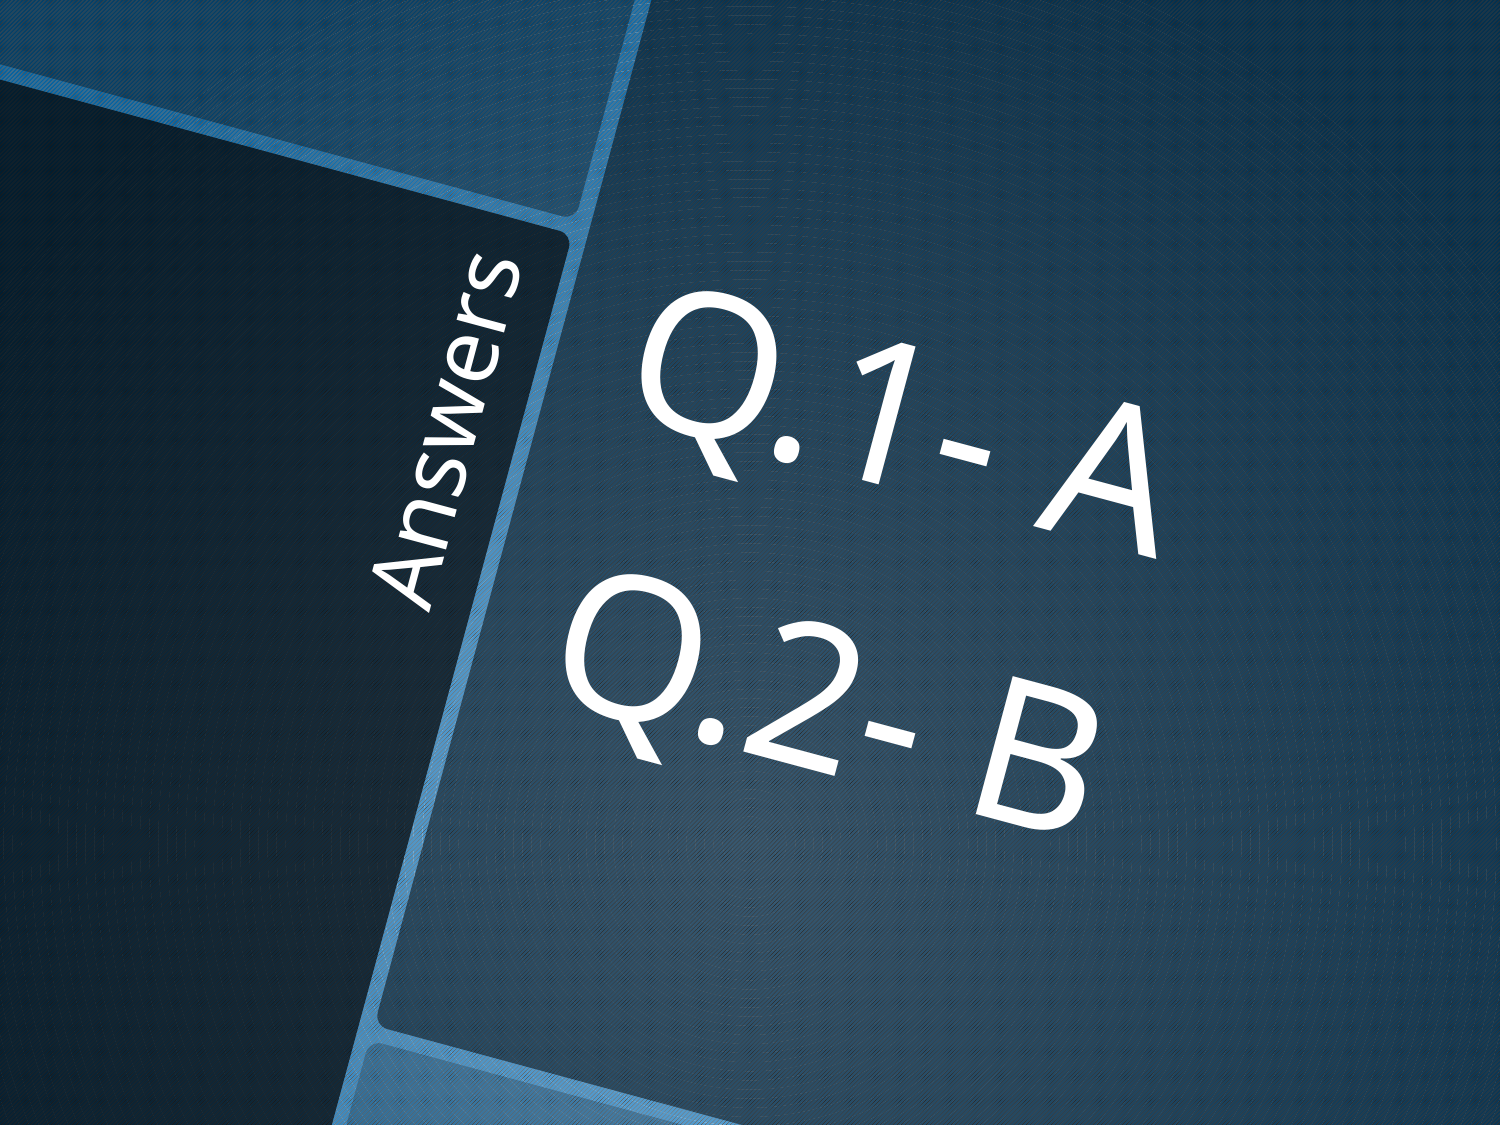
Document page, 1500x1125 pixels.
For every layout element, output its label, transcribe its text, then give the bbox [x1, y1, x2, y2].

list Q.1- A Q.2- B [475, 72, 1430, 1076]
title Answers [69, 181, 554, 1056]
